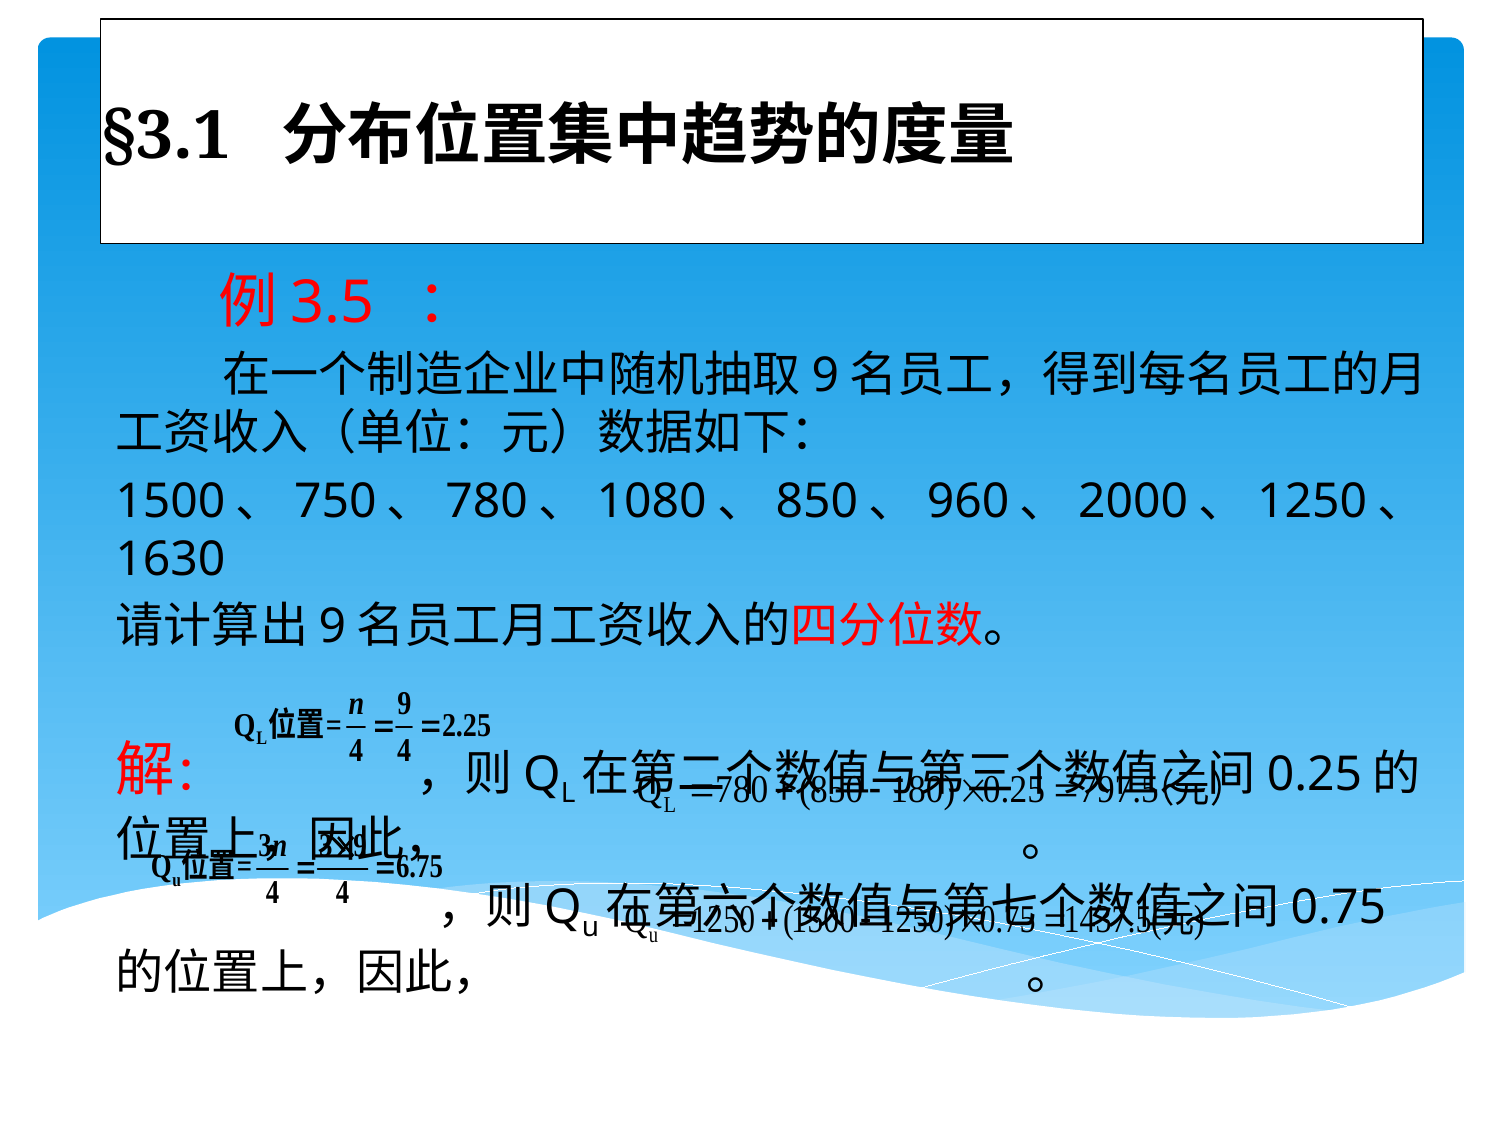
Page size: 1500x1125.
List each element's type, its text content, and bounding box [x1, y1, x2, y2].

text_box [147, 822, 448, 912]
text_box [631, 762, 1235, 823]
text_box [619, 892, 1211, 953]
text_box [229, 680, 498, 770]
title §3.1 分布位置集中趋势的度量 [100, 19, 1424, 244]
subtitle 例3.5 ： 在一个制造企业中随机抽取9名员工，得到每名员工的月工资收入（单位：元）数据如下： 1500、750、780、1080、850、960、2000、1250、1630 请计算出9名员工月工资收入的四分位数。 解： ，则QL在第二个数值与第三个数值之间0.25的位置上，因此， 。 ，则Qu在第六个数值与第七个数值之间0.75的位置上，因此， 。 [100, 255, 1459, 1012]
